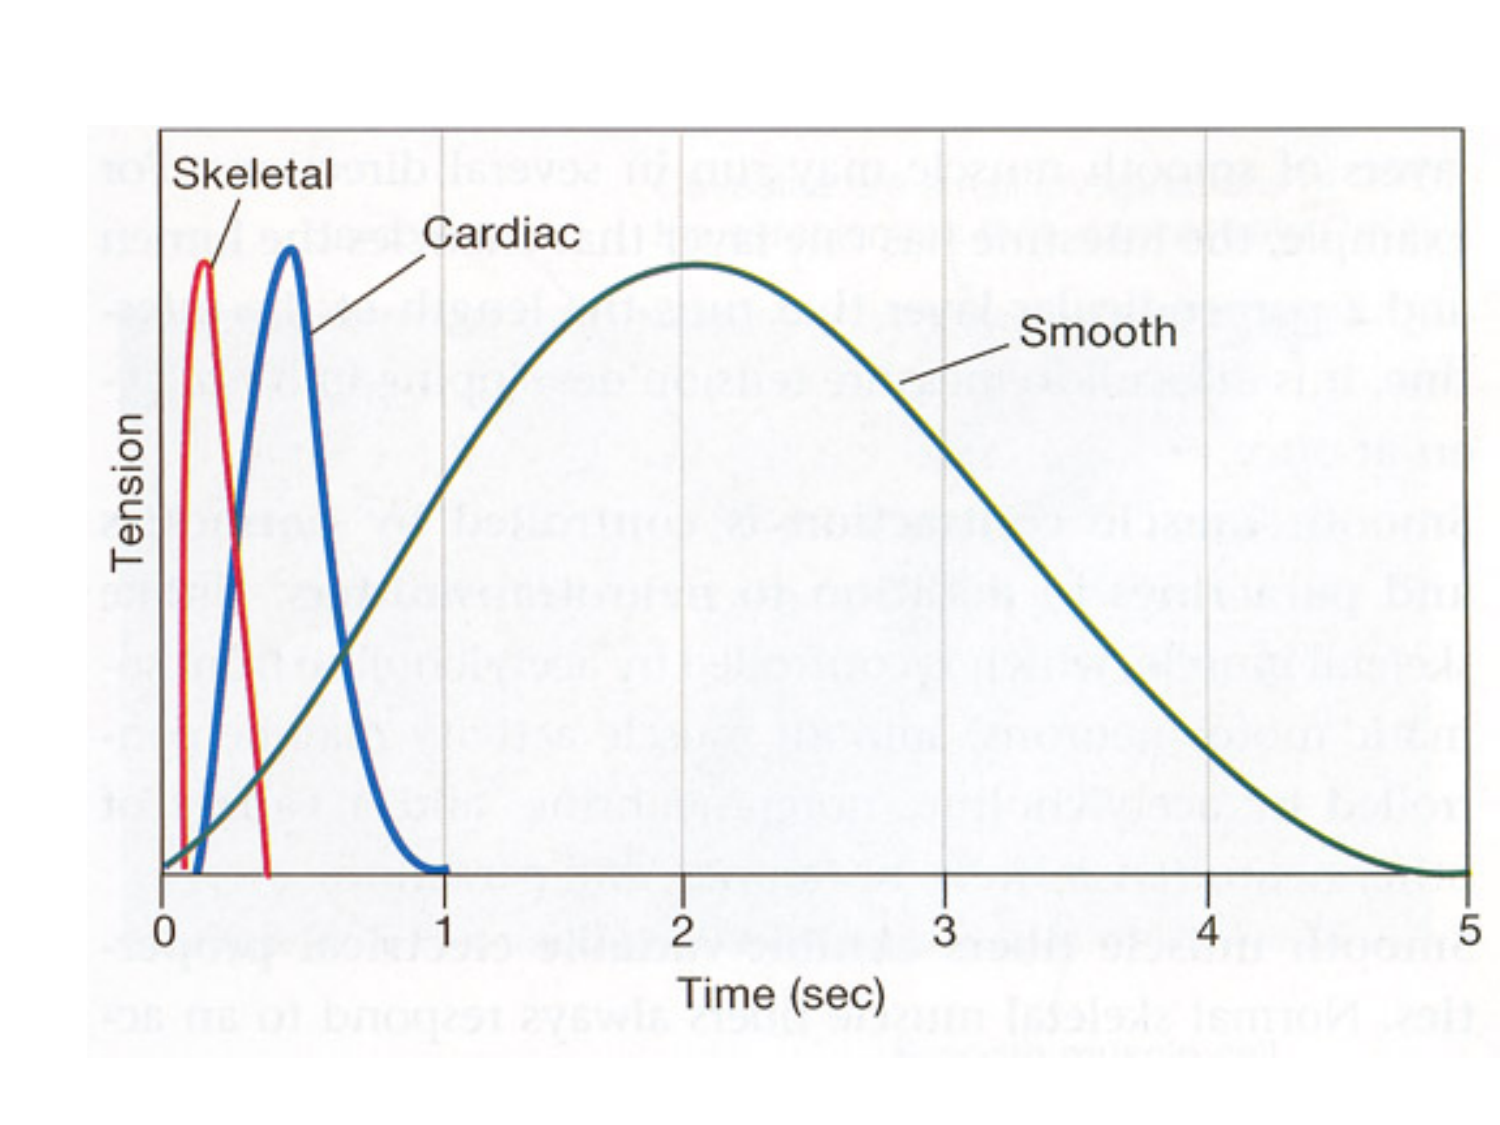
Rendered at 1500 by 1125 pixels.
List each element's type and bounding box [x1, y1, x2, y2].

picture [87, 124, 1500, 1058]
